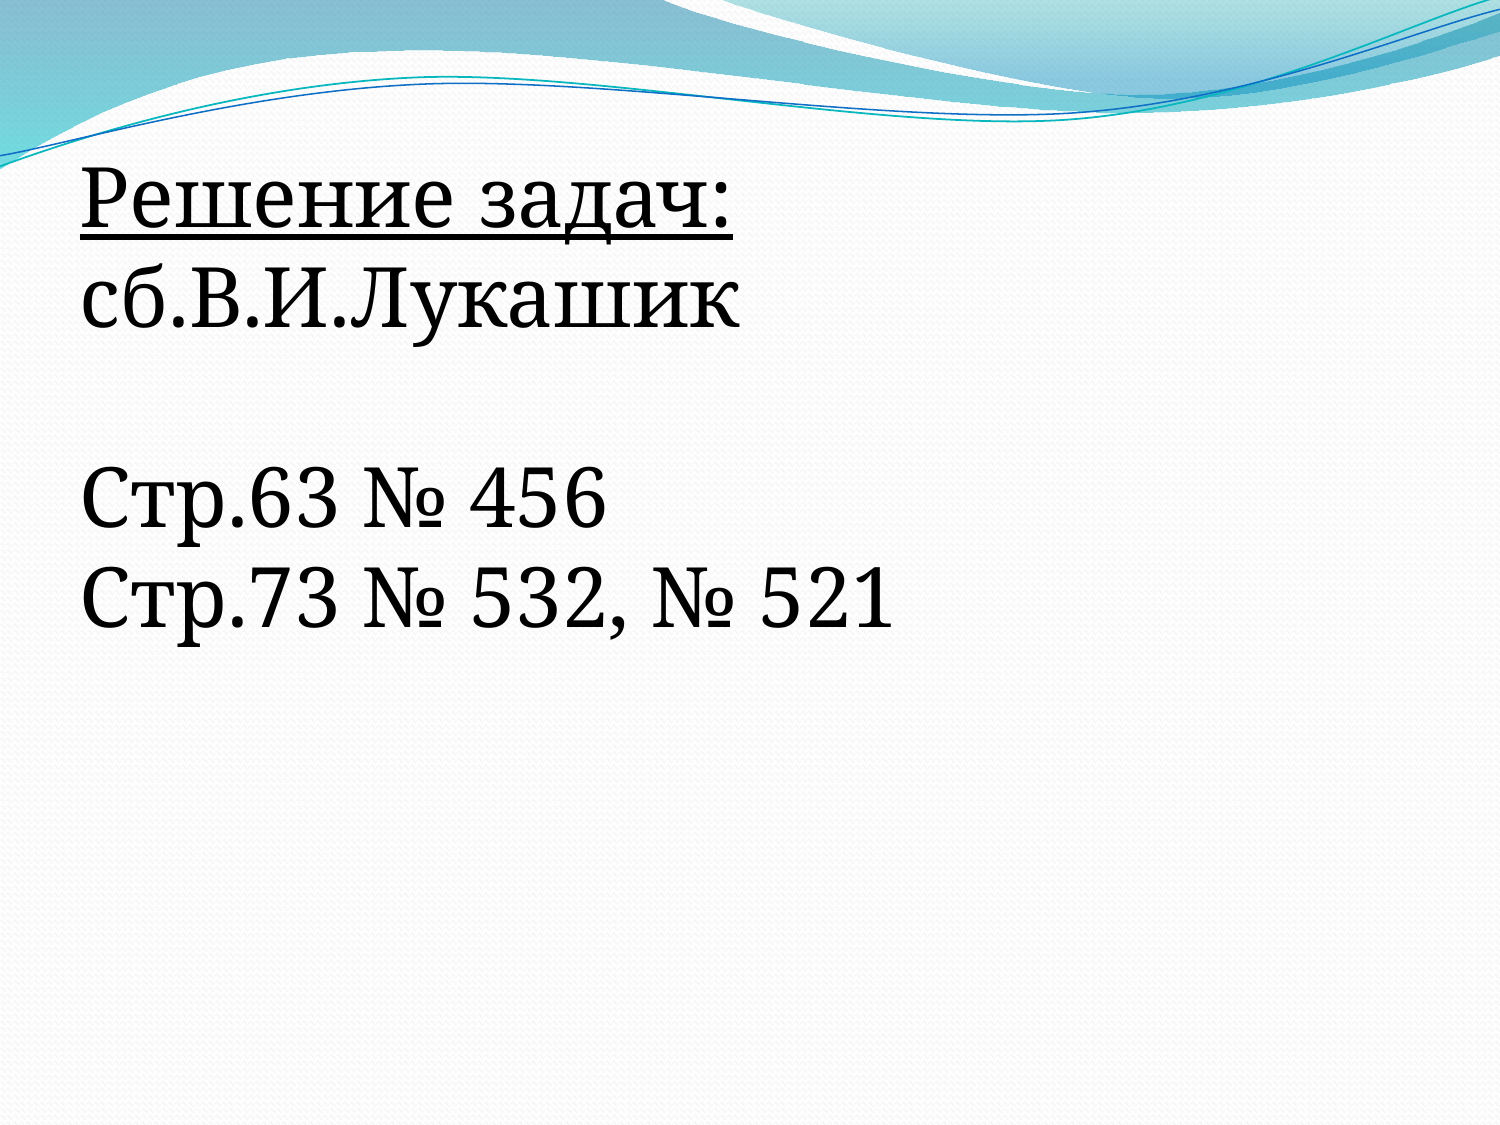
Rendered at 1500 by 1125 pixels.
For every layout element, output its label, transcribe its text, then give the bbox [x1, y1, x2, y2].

text_box Решение задач: сб.В.И.Лукашик Стр.63 № 456 Стр.73 № 532, № 521 [64, 137, 1424, 917]
